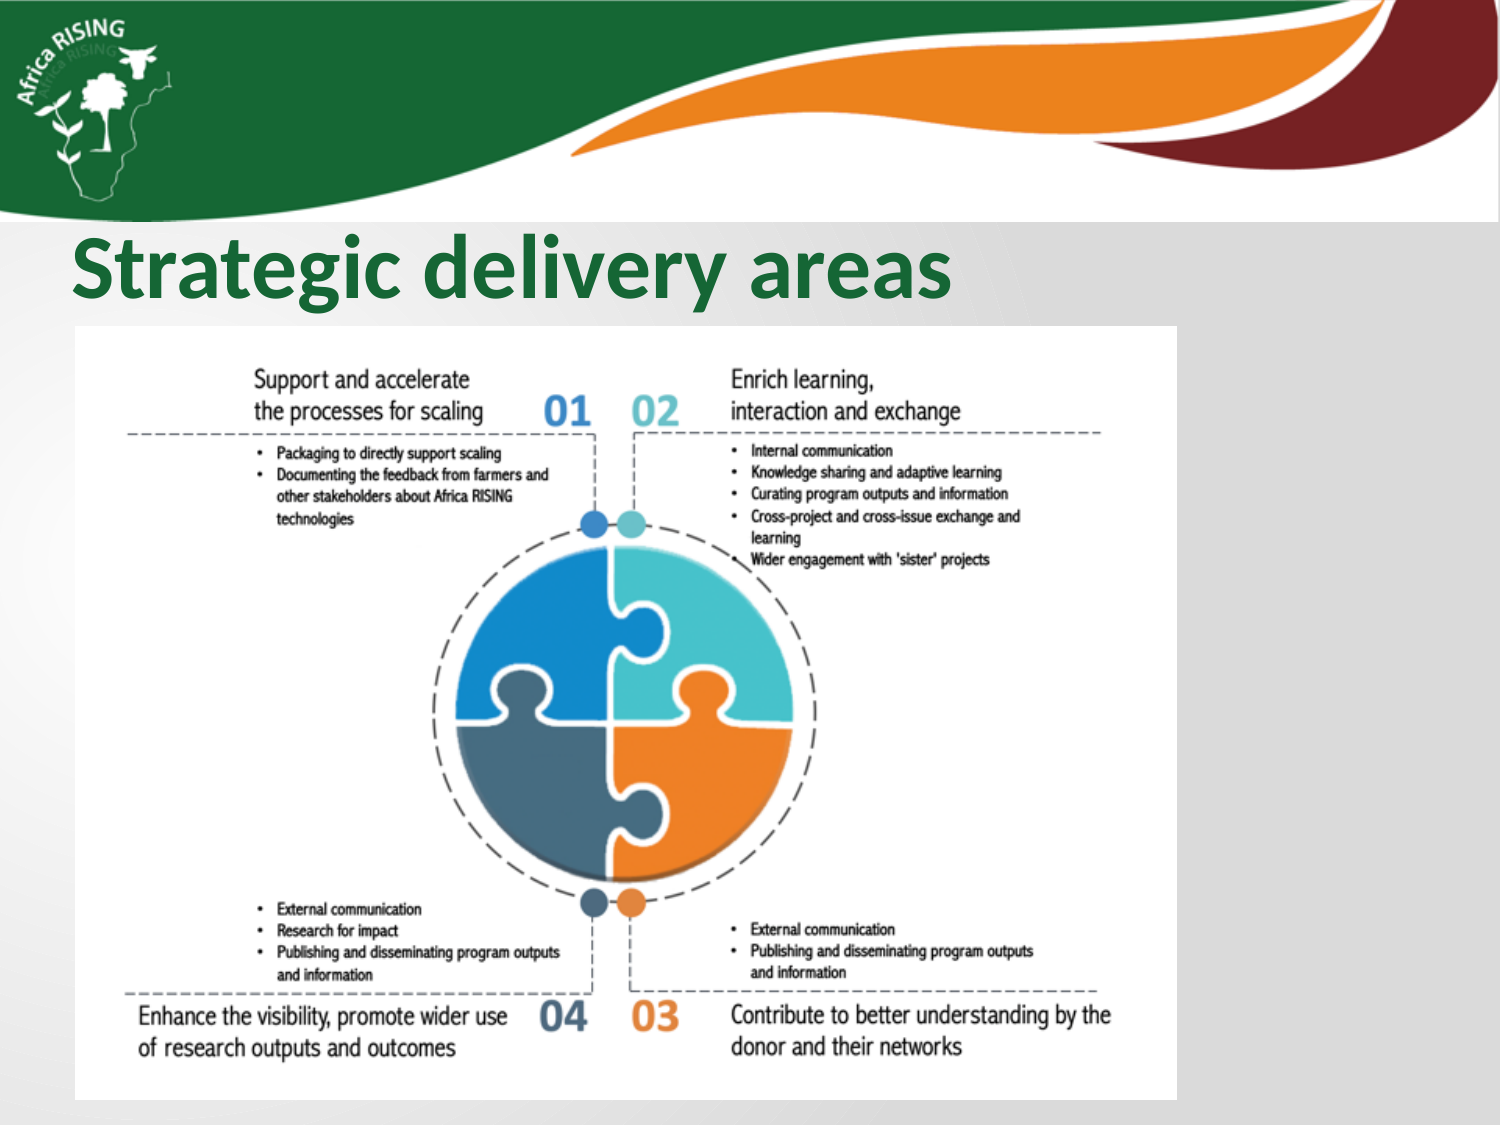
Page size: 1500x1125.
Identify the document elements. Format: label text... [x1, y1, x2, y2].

picture [74, 326, 1178, 1101]
text_box Strategic delivery areas [37, 199, 1288, 327]
picture [0, 0, 1499, 222]
